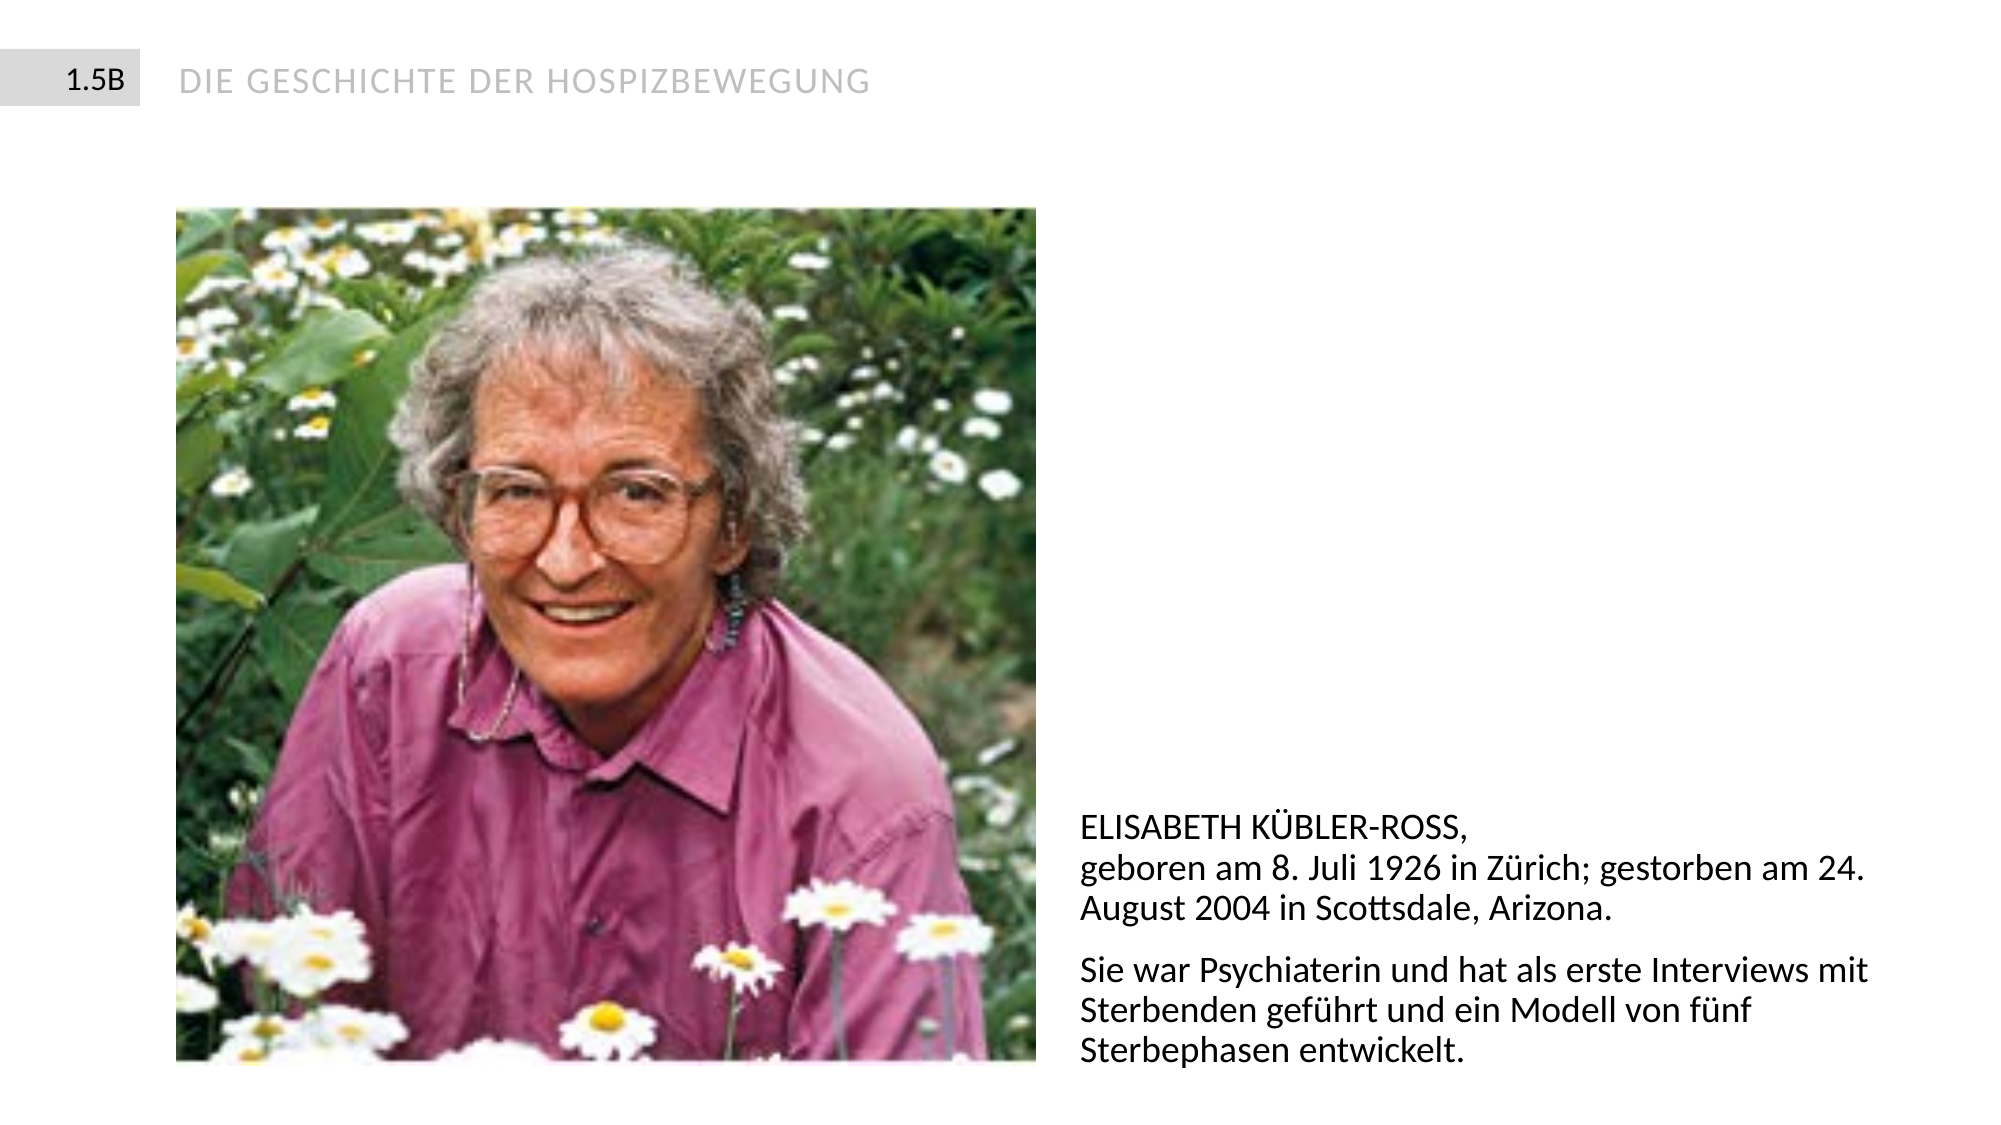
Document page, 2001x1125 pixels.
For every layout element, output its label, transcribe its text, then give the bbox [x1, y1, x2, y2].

list ELISABETH KÜBLER-ROSS, geboren am 8. Juli 1926 in Zürich; gestorben am 24. August 2004 in Scottsdale, Arizona. Sie war Psychiaterin und hat als erste Interviews mit Sterbenden geführt und ein Modell von fünf Sterbephasen entwickelt. [1065, 800, 1925, 1084]
picture [176, 206, 1036, 1066]
